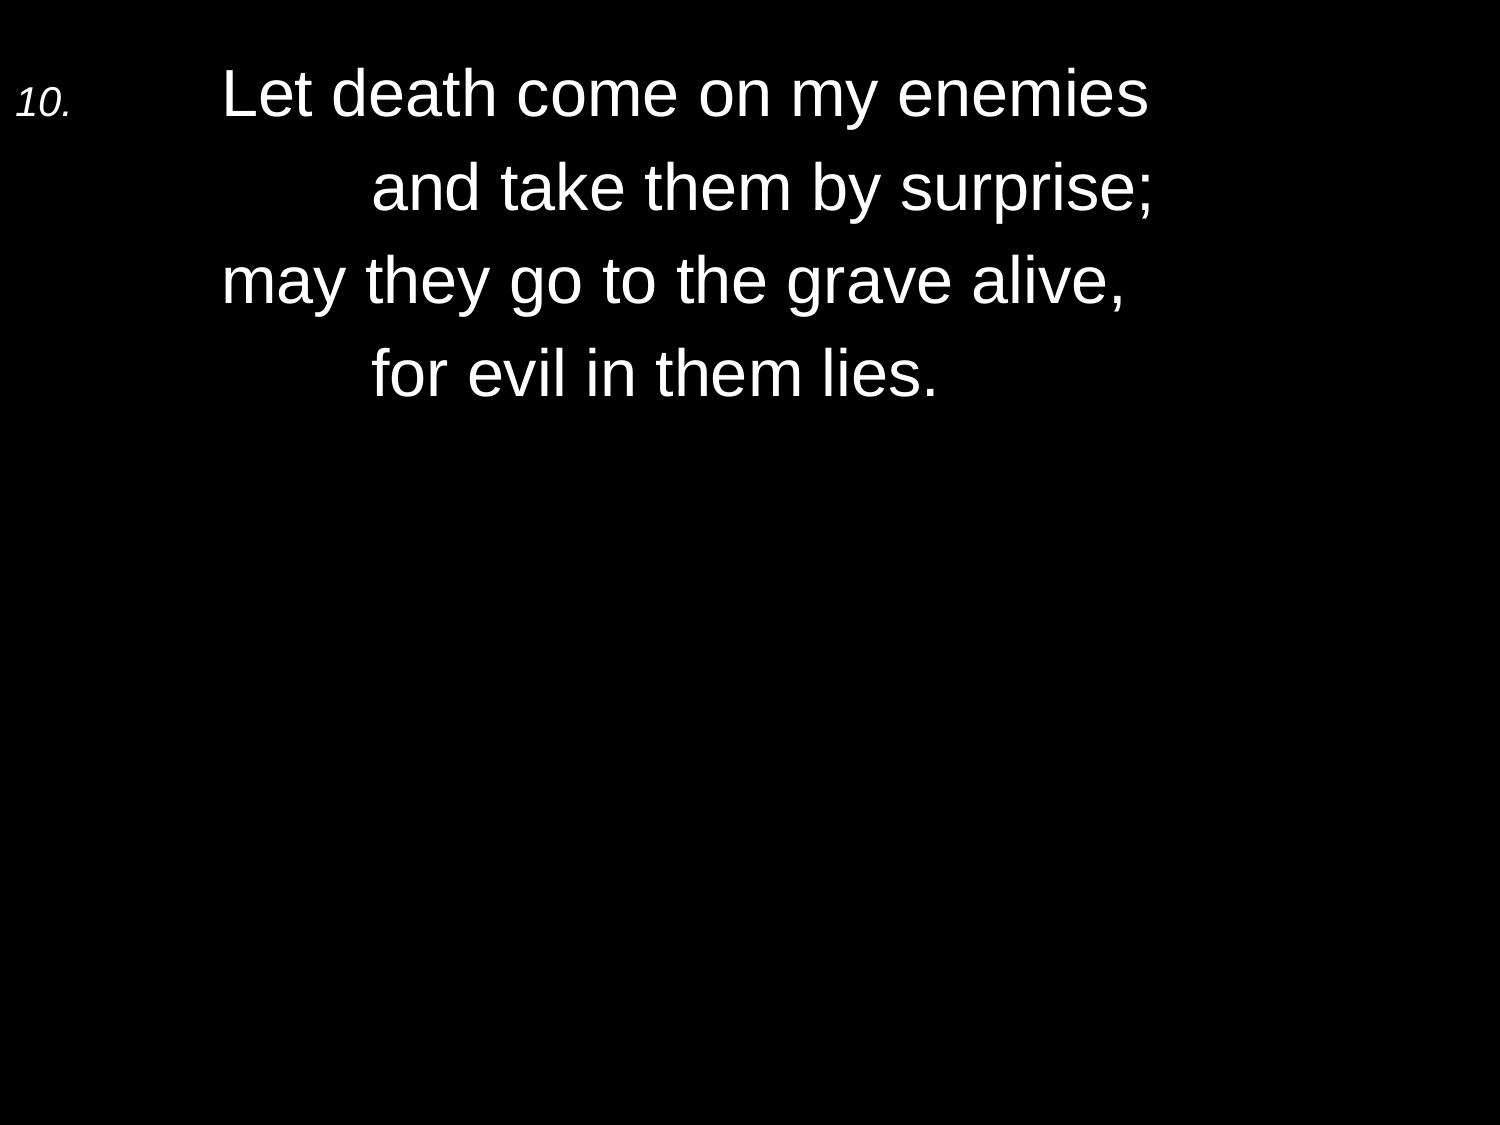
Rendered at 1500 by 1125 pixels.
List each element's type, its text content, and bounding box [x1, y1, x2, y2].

list 10. Let death come on my enemies and take them by surprise; may they go to the grave alive, for evil in them lies. [0, 42, 1500, 1047]
